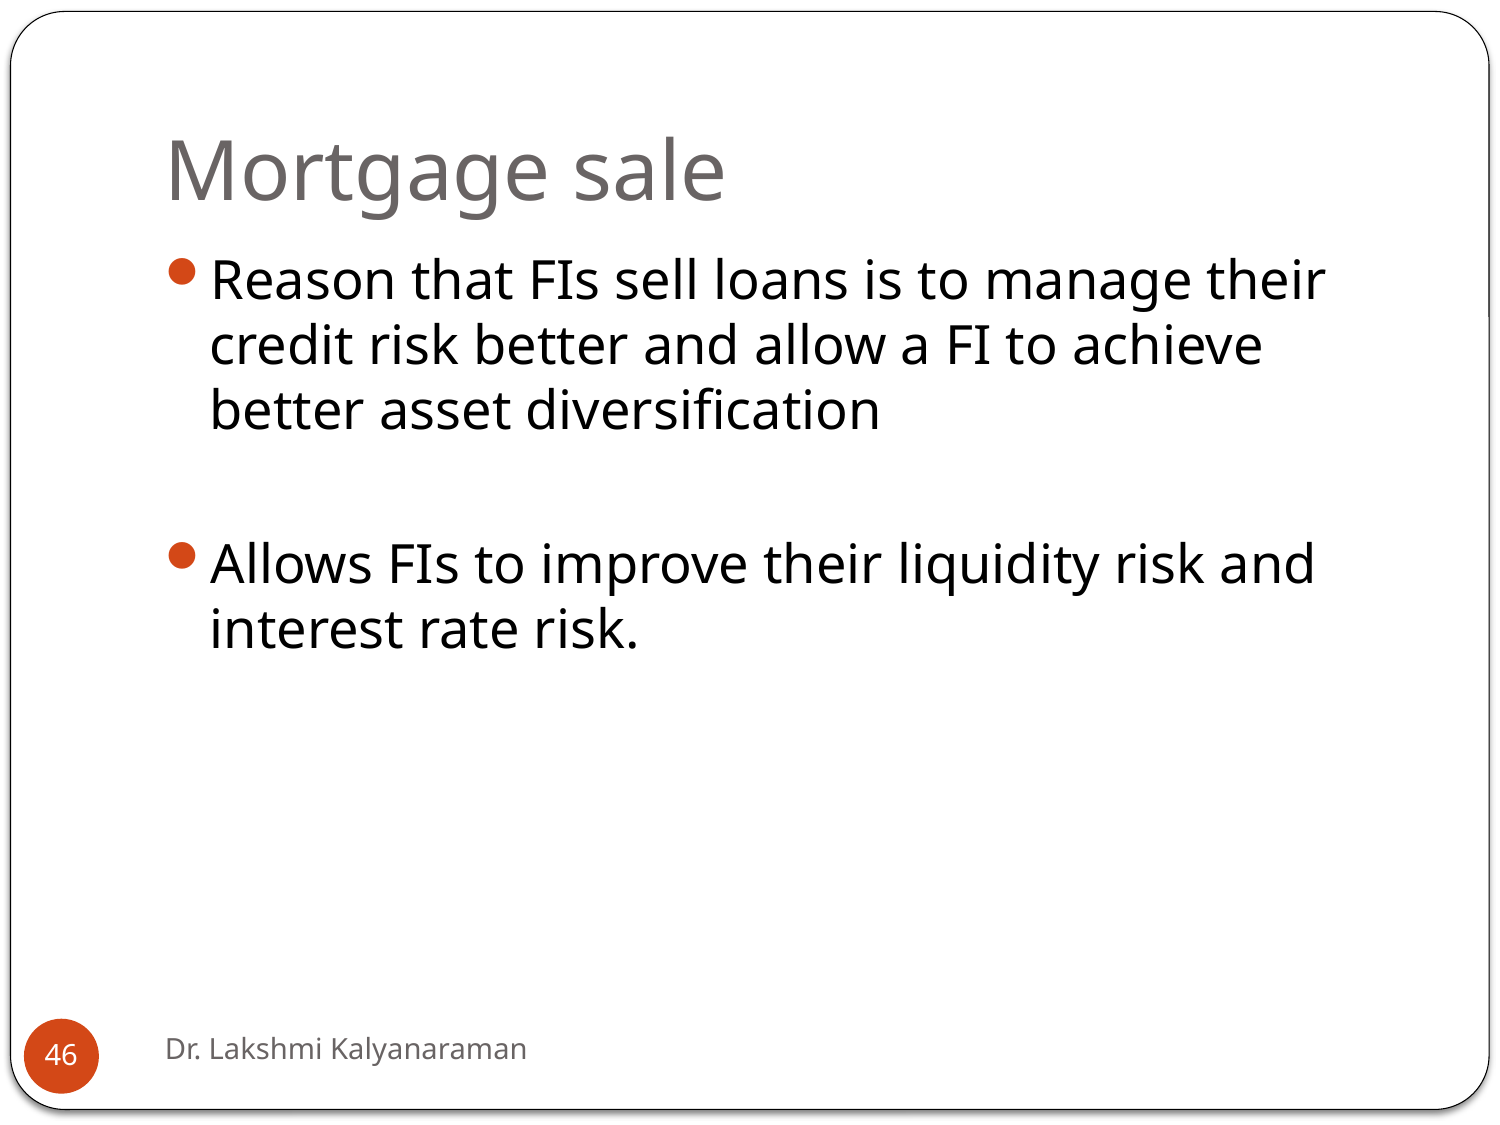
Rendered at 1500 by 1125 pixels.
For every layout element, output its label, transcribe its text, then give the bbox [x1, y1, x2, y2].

list Reason that FIs sell loans is to manage their credit risk better and allow a FI to achieve better asset diversification Allows FIs to improve their liquidity risk and interest rate risk. [150, 237, 1425, 988]
slide_number 46 [23, 1018, 99, 1094]
title Mortgage sale [150, 45, 1425, 233]
footer Dr. Lakshmi Kalyanaraman [150, 1012, 800, 1088]
